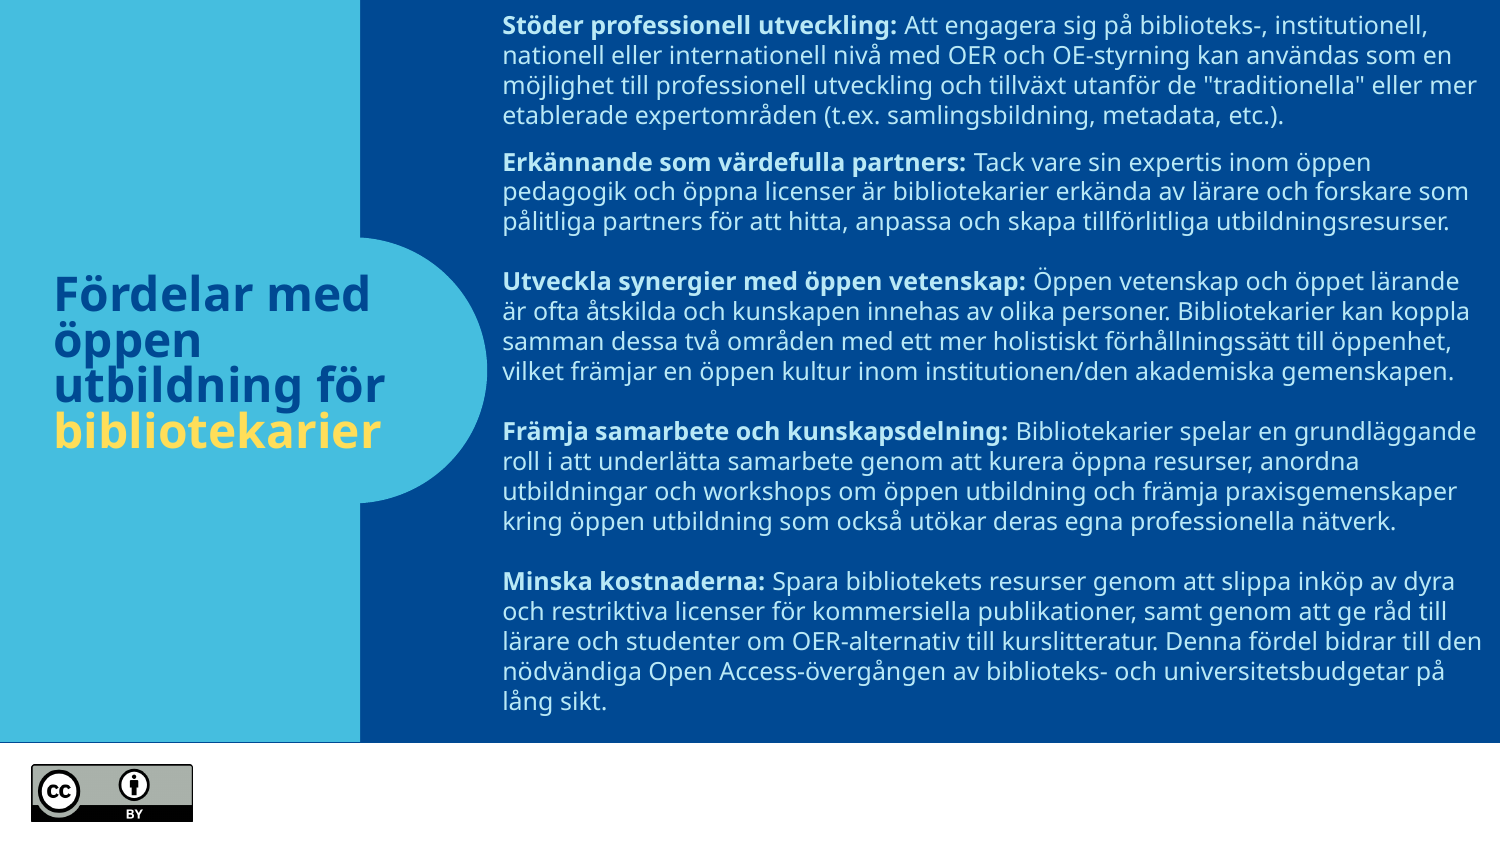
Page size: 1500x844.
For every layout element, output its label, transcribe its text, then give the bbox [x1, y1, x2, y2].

text_box [0, 0, 361, 742]
text_box [278, 237, 427, 259]
text_box [458, 287, 488, 454]
picture [31, 764, 193, 822]
text_box Stöder professionell utveckling: Att engagera sig på biblioteks-, institutionell, nationell eller internationell nivå med OER och OE-styrning kan användas som en möjlighet till professionell utveckling och tillväxt utanför de "traditionella" eller mer etablerade expertområden (t.ex. samlingsbildning, metadata, etc.). Erkännande som värdefulla partners: Tack vare sin expertis inom öppen pedagogik och öppna licenser är bibliotekarier erkända av lärare och forskare som pålitliga partners för att hitta, anpassa och skapa tillförlitliga utbildningsresurser. Utveckla synergier med öppen vetenskap: Öppen vetenskap och öppet lärande är ofta åtskilda och kunskapen innehas av olika personer. Bibliotekarier kan koppla samman dessa två områden med ett mer holistiskt förhållningssätt till öppenhet, vilket främjar en öppen kultur inom institutionen/den akademiska gemenskapen. Främja samarbete och kunskapsdelning: Bibliotekarier spelar en grundläggande roll i att underlätta samarbete genom att kurera öppna resurser, anordna utbildningar och workshops om öppen utbildning och främja praxisgemenskaper kring öppen utbildning som också utökar deras egna professionella nätverk. Minska kostnaderna: Spara bibliotekets resurser genom att slippa inköp av dyra och restriktiva licenser för kommersiella publikationer, samt genom att ge råd till lärare och studenter om OER-alternativ till kurslitteratur. Denna fördel bidrar till den nödvändiga Open Access-övergången av biblioteks- och universitetsbudgetar på lång sikt. [487, 0, 1500, 730]
text_box [268, 474, 437, 504]
text_box Fördelar med öppen utbildning för bibliotekarier [38, 259, 458, 474]
text_box [0, 750, 1500, 844]
